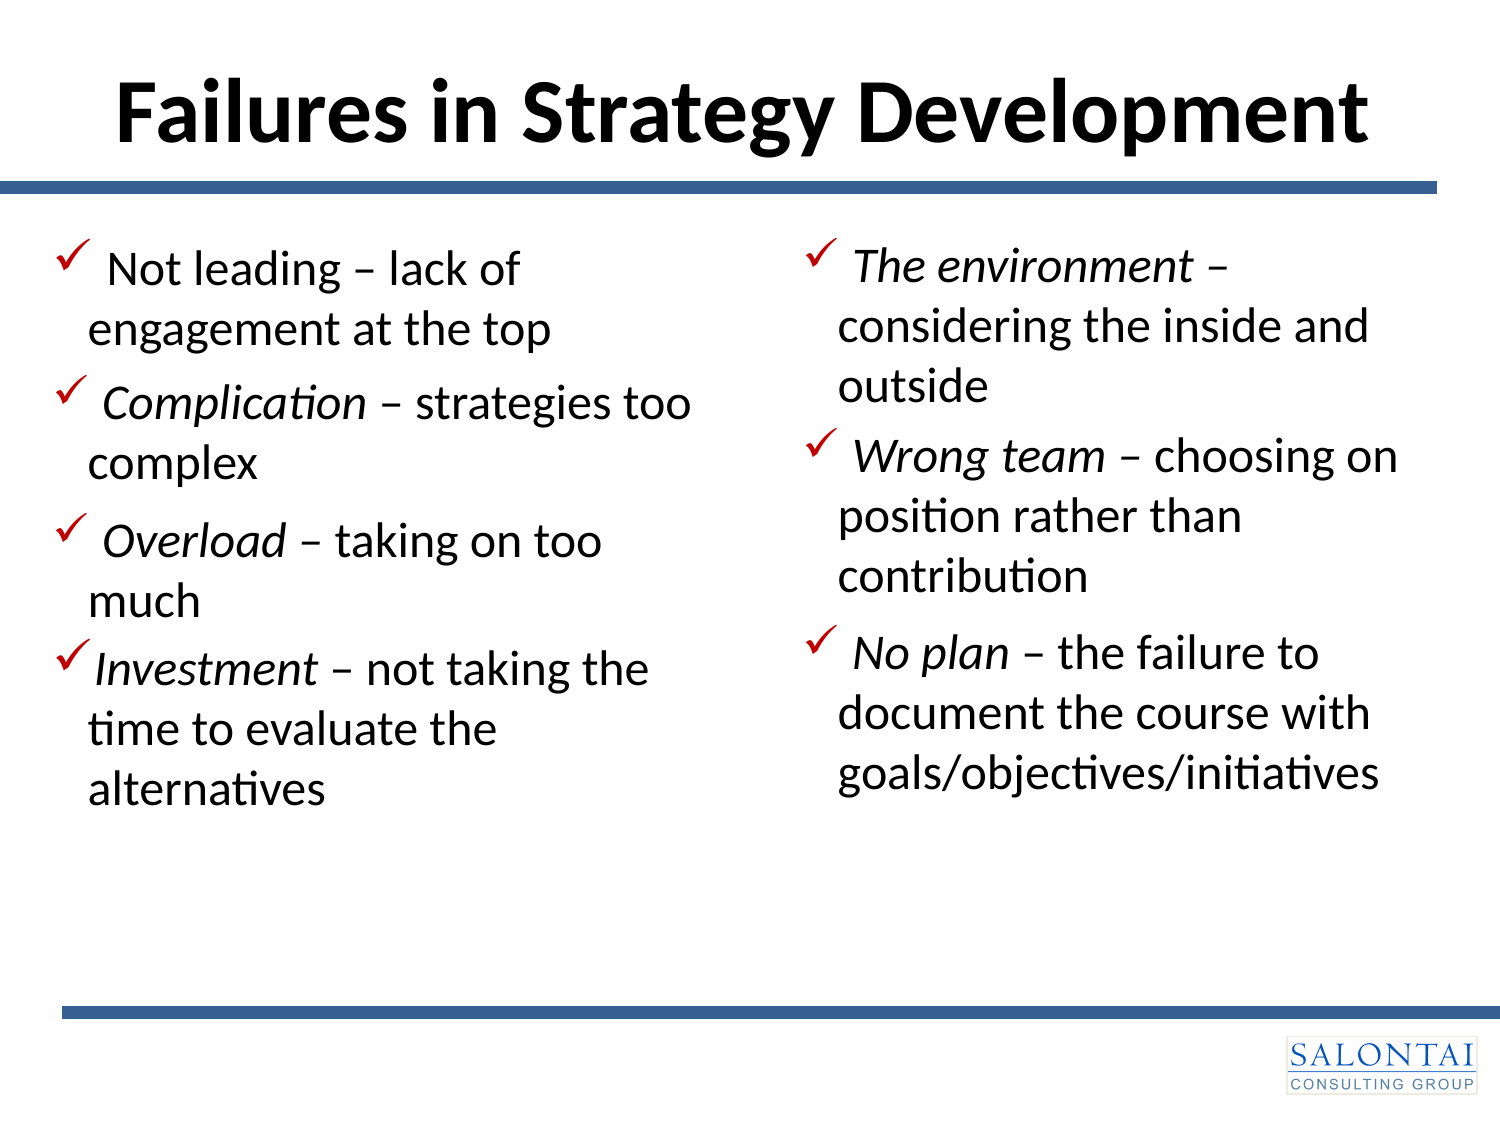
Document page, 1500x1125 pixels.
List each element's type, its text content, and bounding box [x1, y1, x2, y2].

title Failures in Strategy Development [37, 24, 1450, 188]
text_box The environment – considering the inside and outside [787, 225, 1463, 530]
text_box Investment – not taking the time to evaluate the alternatives [37, 628, 725, 823]
text_box No plan – the failure to document the course with goals/objectives/initiatives [787, 612, 1450, 808]
text_box Overload – taking on too much [37, 499, 713, 628]
picture [1287, 1037, 1477, 1094]
text_box Wrong team – choosing on position rather than contribution [787, 415, 1438, 611]
text_box Complication – strategies too complex [37, 362, 713, 498]
text_box Not leading – lack of engagement at the top [37, 227, 700, 362]
